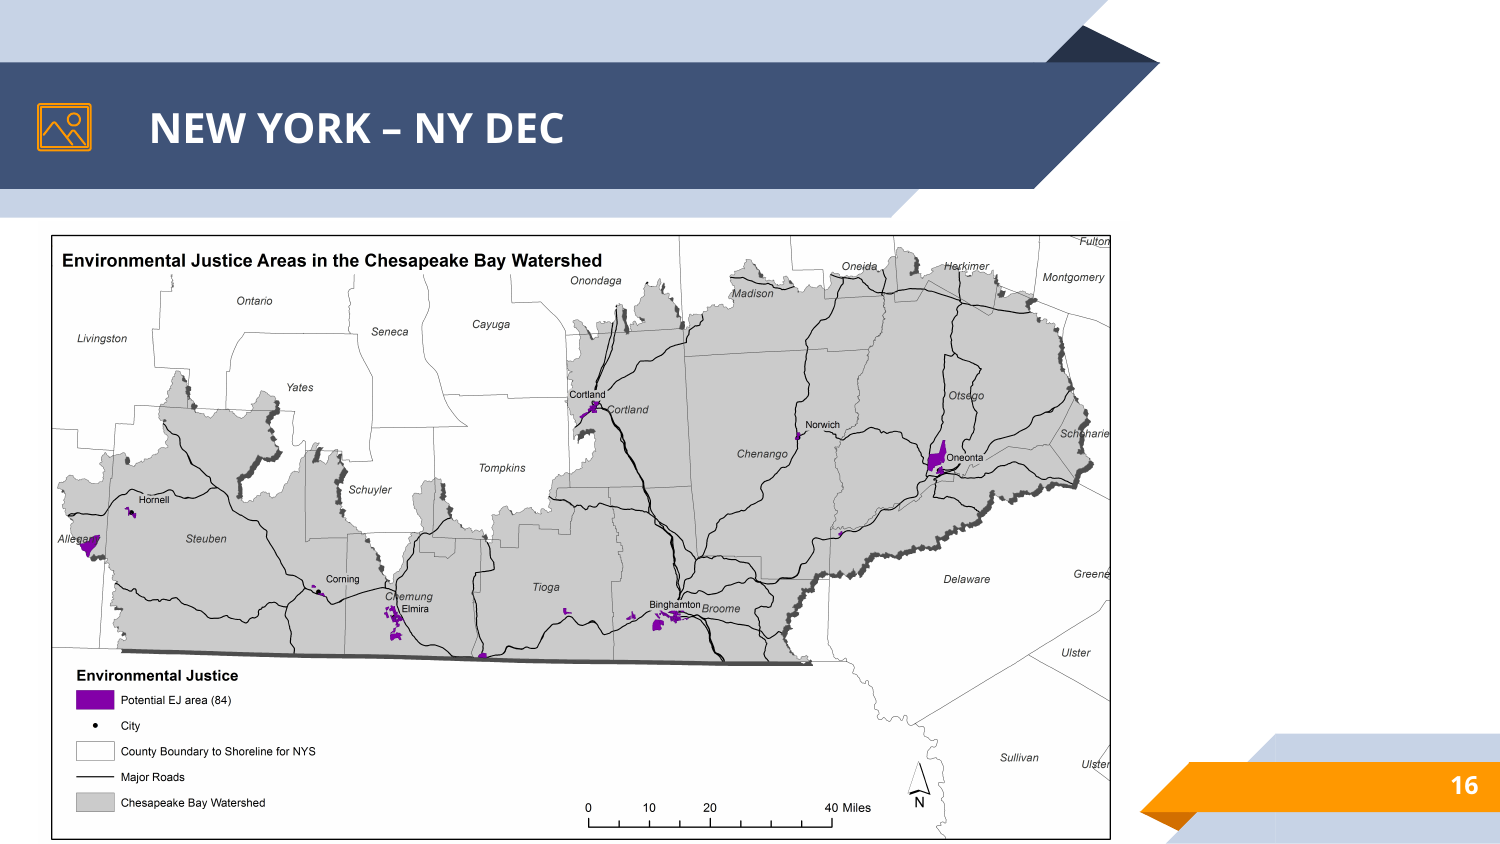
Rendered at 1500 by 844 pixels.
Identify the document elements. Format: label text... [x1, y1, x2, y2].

title NEW YORK – NY DEC [133, 64, 1035, 190]
picture [37, 220, 1131, 844]
slide_number 16 [1249, 760, 1494, 813]
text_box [37, 103, 91, 151]
